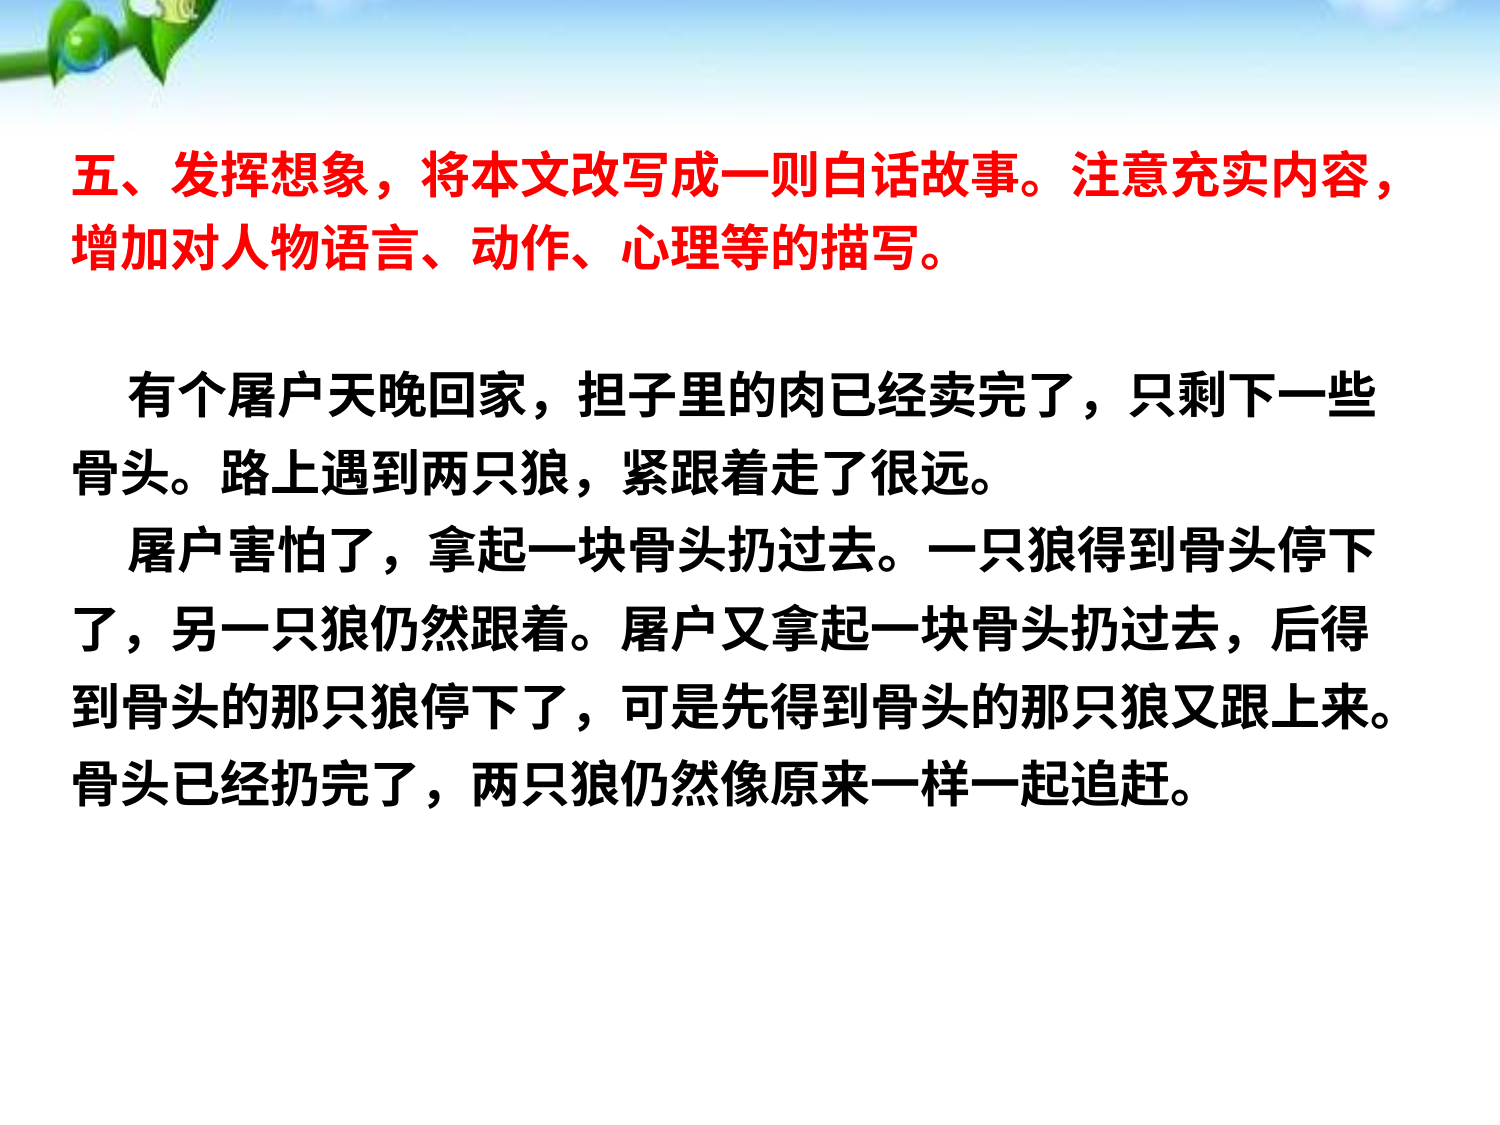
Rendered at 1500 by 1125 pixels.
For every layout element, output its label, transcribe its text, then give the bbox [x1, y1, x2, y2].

picture [0, 0, 1500, 1125]
text_box 有个屠户天晚回家，担子里的肉已经卖完了，只剩下一些骨头。路上遇到两只狼，紧跟着走了很远。 屠户害怕了，拿起一块骨头扔过去。一只狼得到骨头停下了，另一只狼仍然跟着。屠户又拿起一块骨头扔过去，后得到骨头的那只狼停下了，可是先得到骨头的那只狼又跟上来。骨头已经扔完了，两只狼仍然像原来一样一起追赶。 [55, 337, 1413, 821]
text_box 五、发挥想象，将本文改写成一则白话故事。注意充实内容，增加对人物语言、动作、心理等的描写。 [55, 124, 1413, 284]
